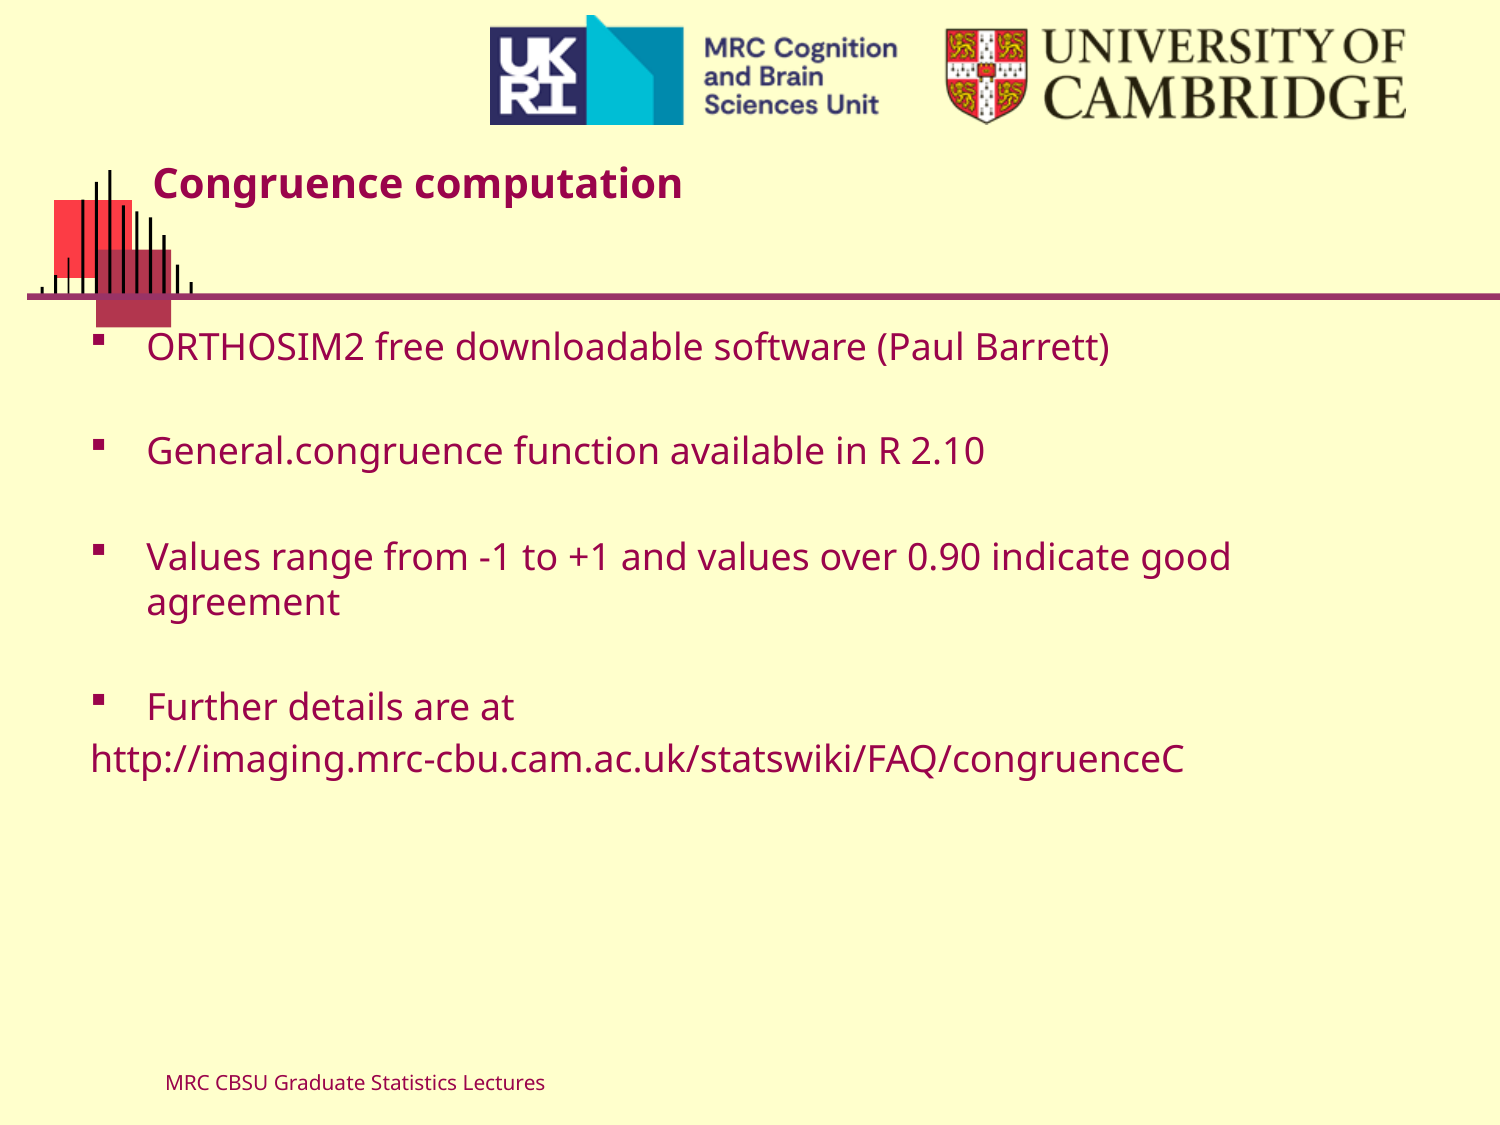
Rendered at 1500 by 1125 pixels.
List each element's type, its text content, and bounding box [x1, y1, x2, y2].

picture [490, 15, 1406, 125]
footer MRC CBSU Graduate Statistics Lectures [149, 1062, 988, 1101]
title Congruence computation [137, 137, 988, 233]
list ORTHOSIM2 free downloadable software (Paul Barrett) General.congruence function available in R 2.10 Values range from -1 to +1 and values over 0.90 indicate good agreement Further details are at http://imaging.mrc-cbu.cam.ac.uk/statswiki/FAQ/congruenceC [75, 262, 1425, 1038]
